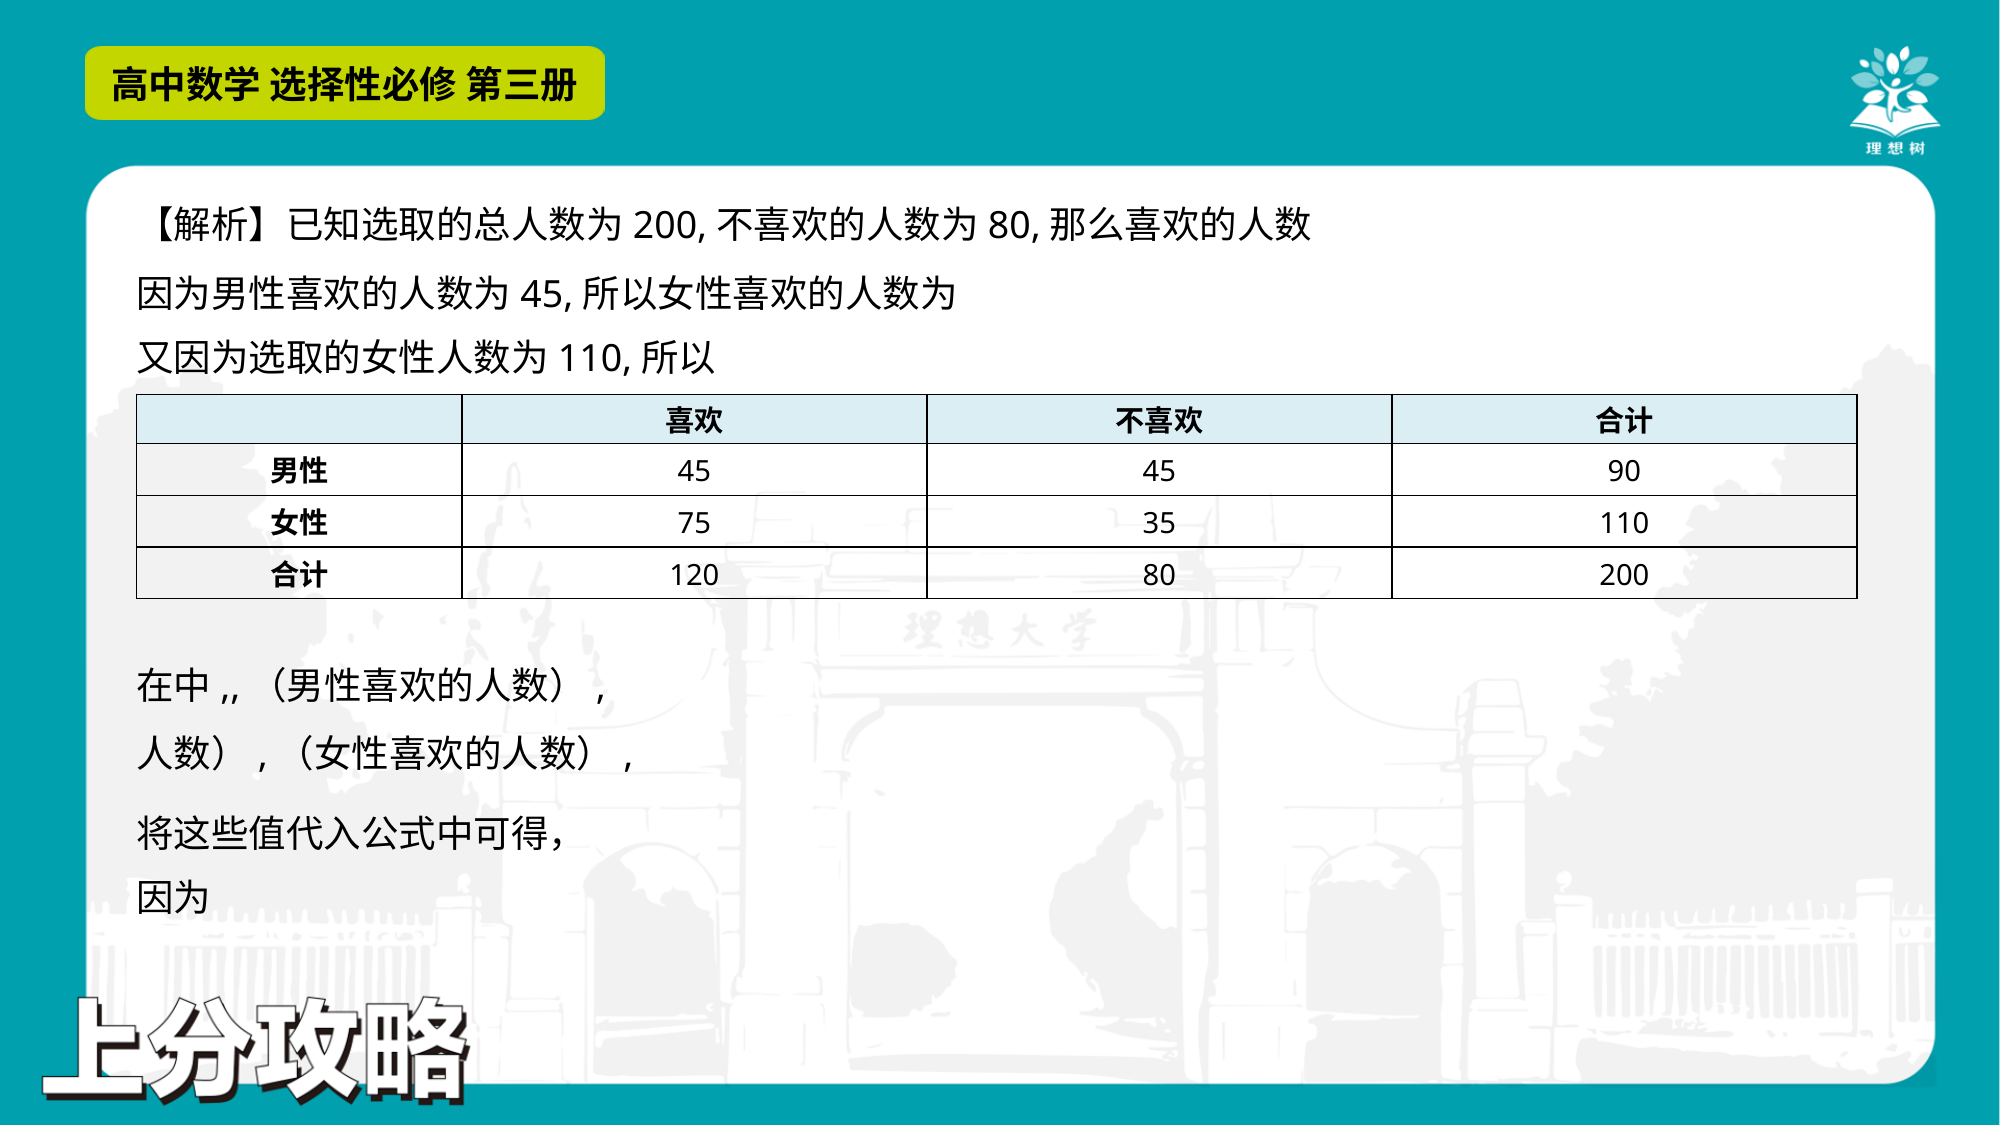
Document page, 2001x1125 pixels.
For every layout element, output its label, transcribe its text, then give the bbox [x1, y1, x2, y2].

table_cell 35 [928, 496, 1391, 546]
table_cell 200 [1393, 548, 1856, 598]
table_header [137, 395, 461, 443]
table_cell 合计 [137, 548, 461, 598]
table_cell 男性 [137, 444, 461, 495]
table_cell 90 [1393, 444, 1856, 495]
table_header 不喜欢 [928, 395, 1391, 443]
table_cell 110 [1393, 496, 1856, 546]
table_cell 女性 [137, 496, 461, 546]
table_cell 120 [463, 548, 926, 598]
table_header 合计 [1393, 395, 1856, 443]
table_cell 45 [463, 444, 926, 495]
table_cell 80 [928, 548, 1391, 598]
picture [0, 0, 2000, 1125]
table_cell 45 [928, 444, 1391, 495]
table_cell 75 [463, 496, 926, 546]
table_header 喜欢 [463, 395, 926, 443]
